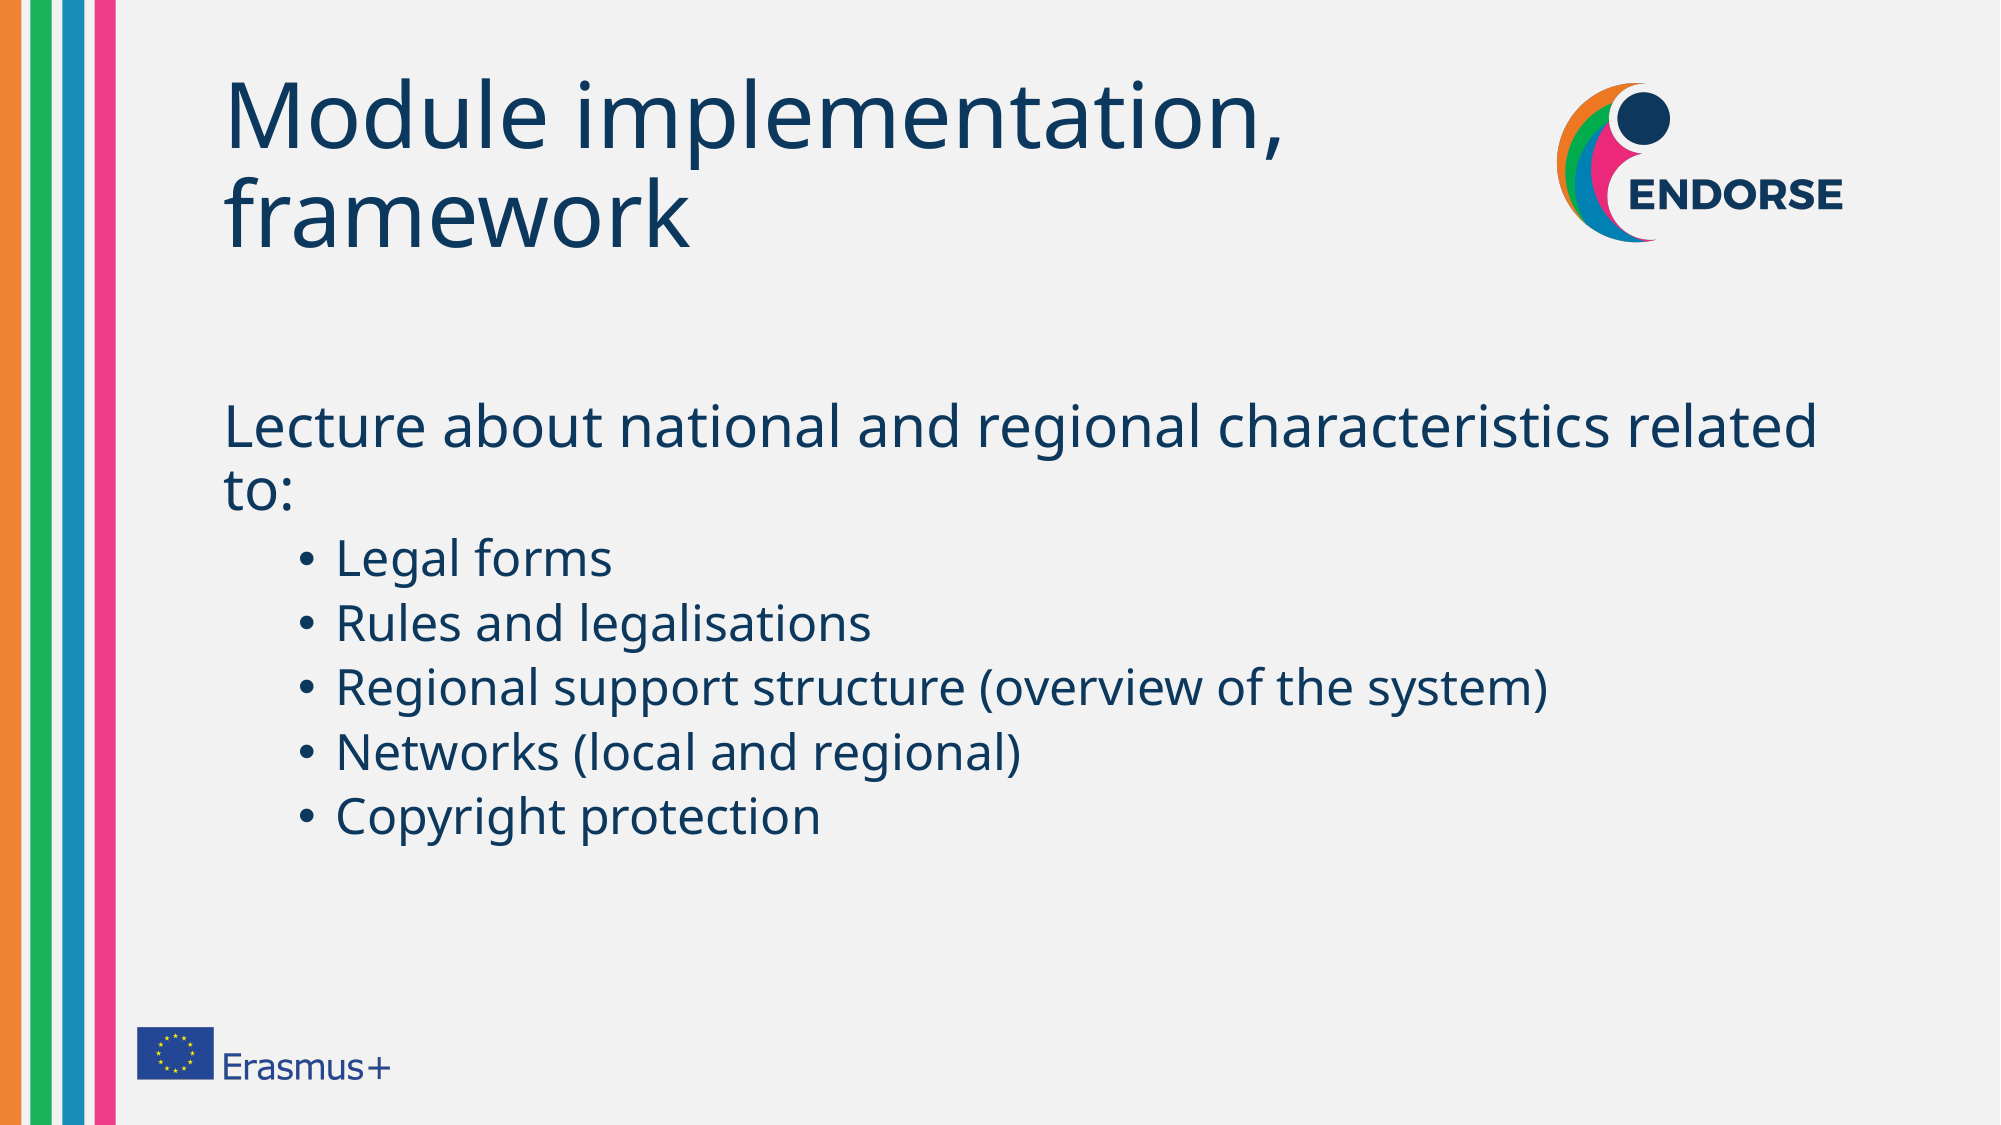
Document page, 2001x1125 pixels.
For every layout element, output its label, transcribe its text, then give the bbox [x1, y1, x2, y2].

picture [137, 1027, 390, 1080]
title Module implementation, framework [208, 59, 1522, 278]
list Lecture about national and regional characteristics related to: Legal forms Rules and legalisations Regional support structure (overview of the system) Networks (local and regional) Copyright protection [208, 299, 1863, 1014]
picture [1532, 59, 1863, 266]
